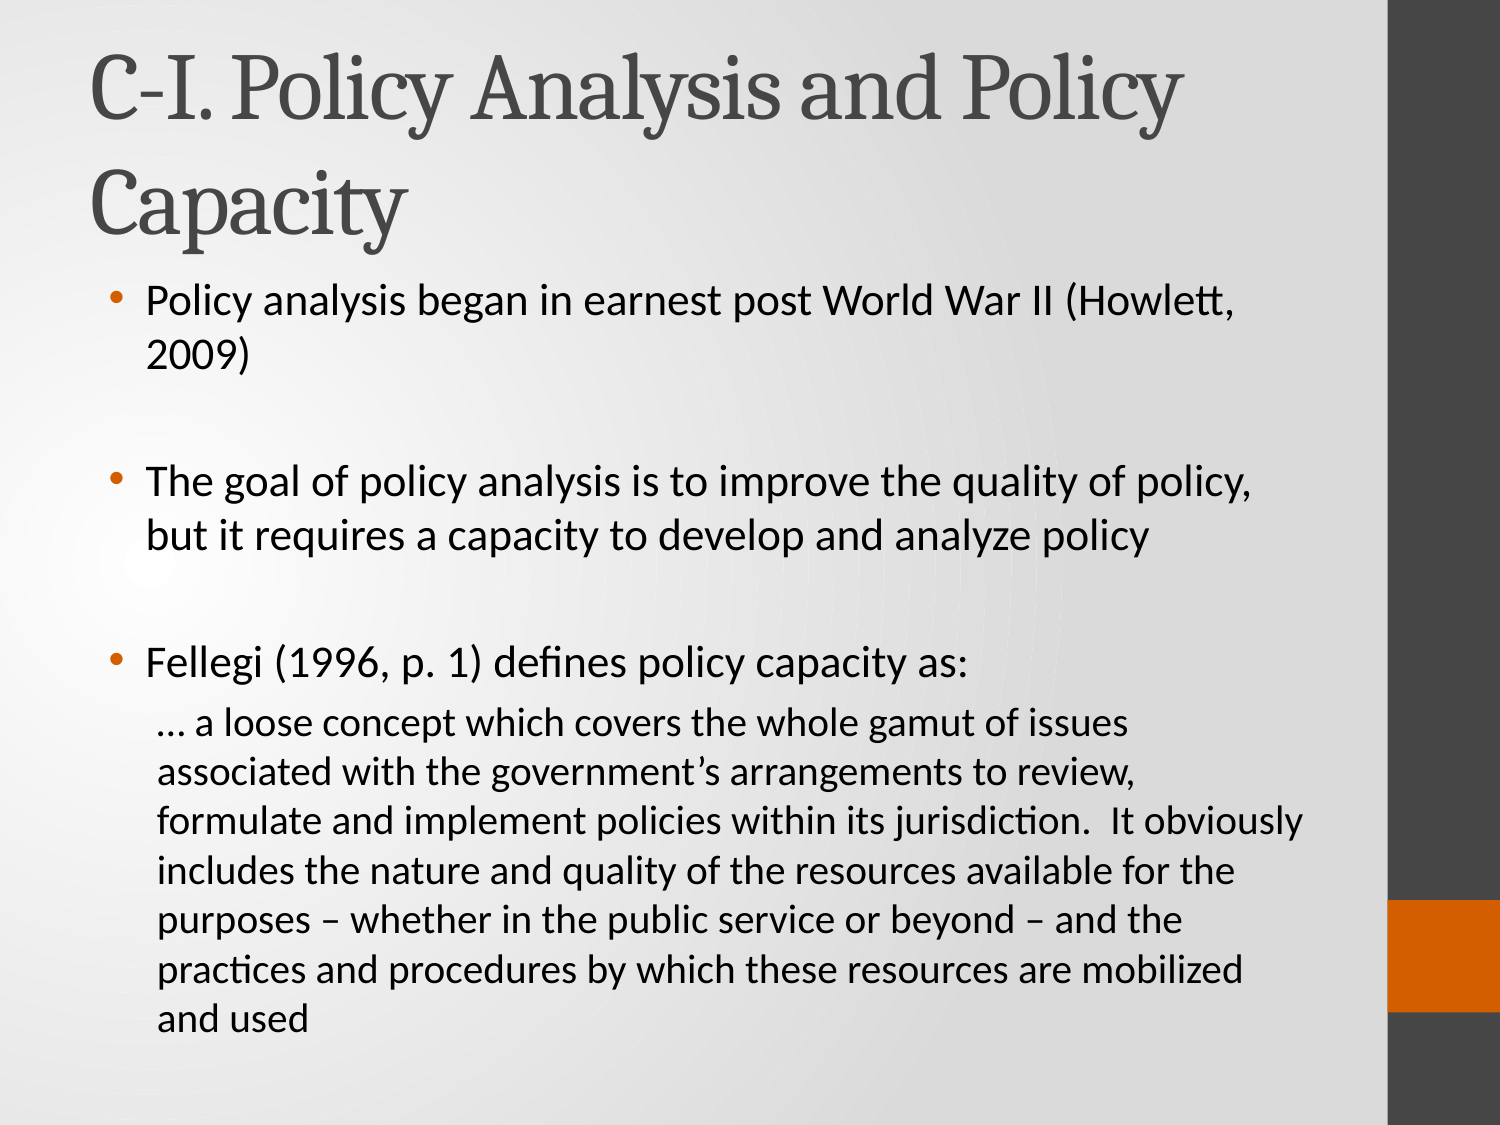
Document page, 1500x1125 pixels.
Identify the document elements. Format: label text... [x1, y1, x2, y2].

list Policy analysis began in earnest post World War II (Howlett, 2009) The goal of policy analysis is to improve the quality of policy, but it requires a capacity to develop and analyze policy Fellegi (1996, p. 1) defines policy capacity as: … a loose concept which covers the whole gamut of issues associated with the government’s arrangements to review, formulate and implement policies within its jurisdiction. It obviously includes the nature and quality of the resources available for the purposes – whether in the public service or beyond – and the practices and procedures by which these resources are mobilized and used [75, 262, 1325, 1050]
title C-I. Policy Analysis and Policy Capacity [75, 45, 1325, 233]
